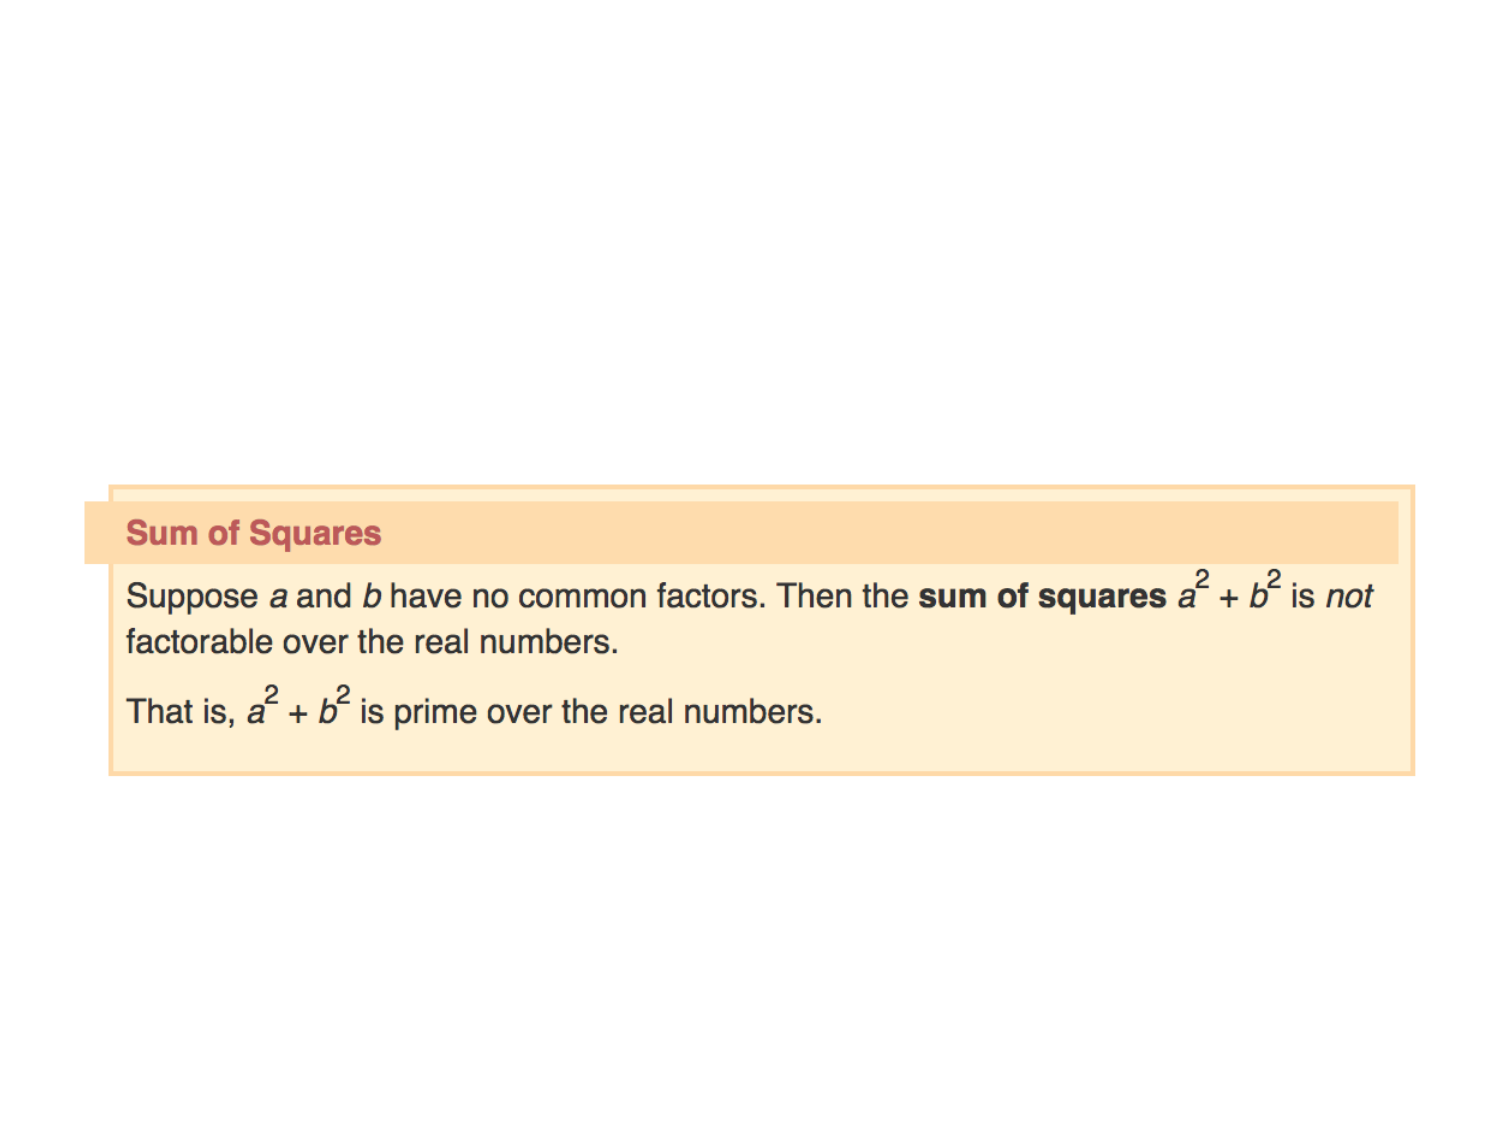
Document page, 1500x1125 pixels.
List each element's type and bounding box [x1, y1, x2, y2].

list [74, 262, 1426, 1006]
